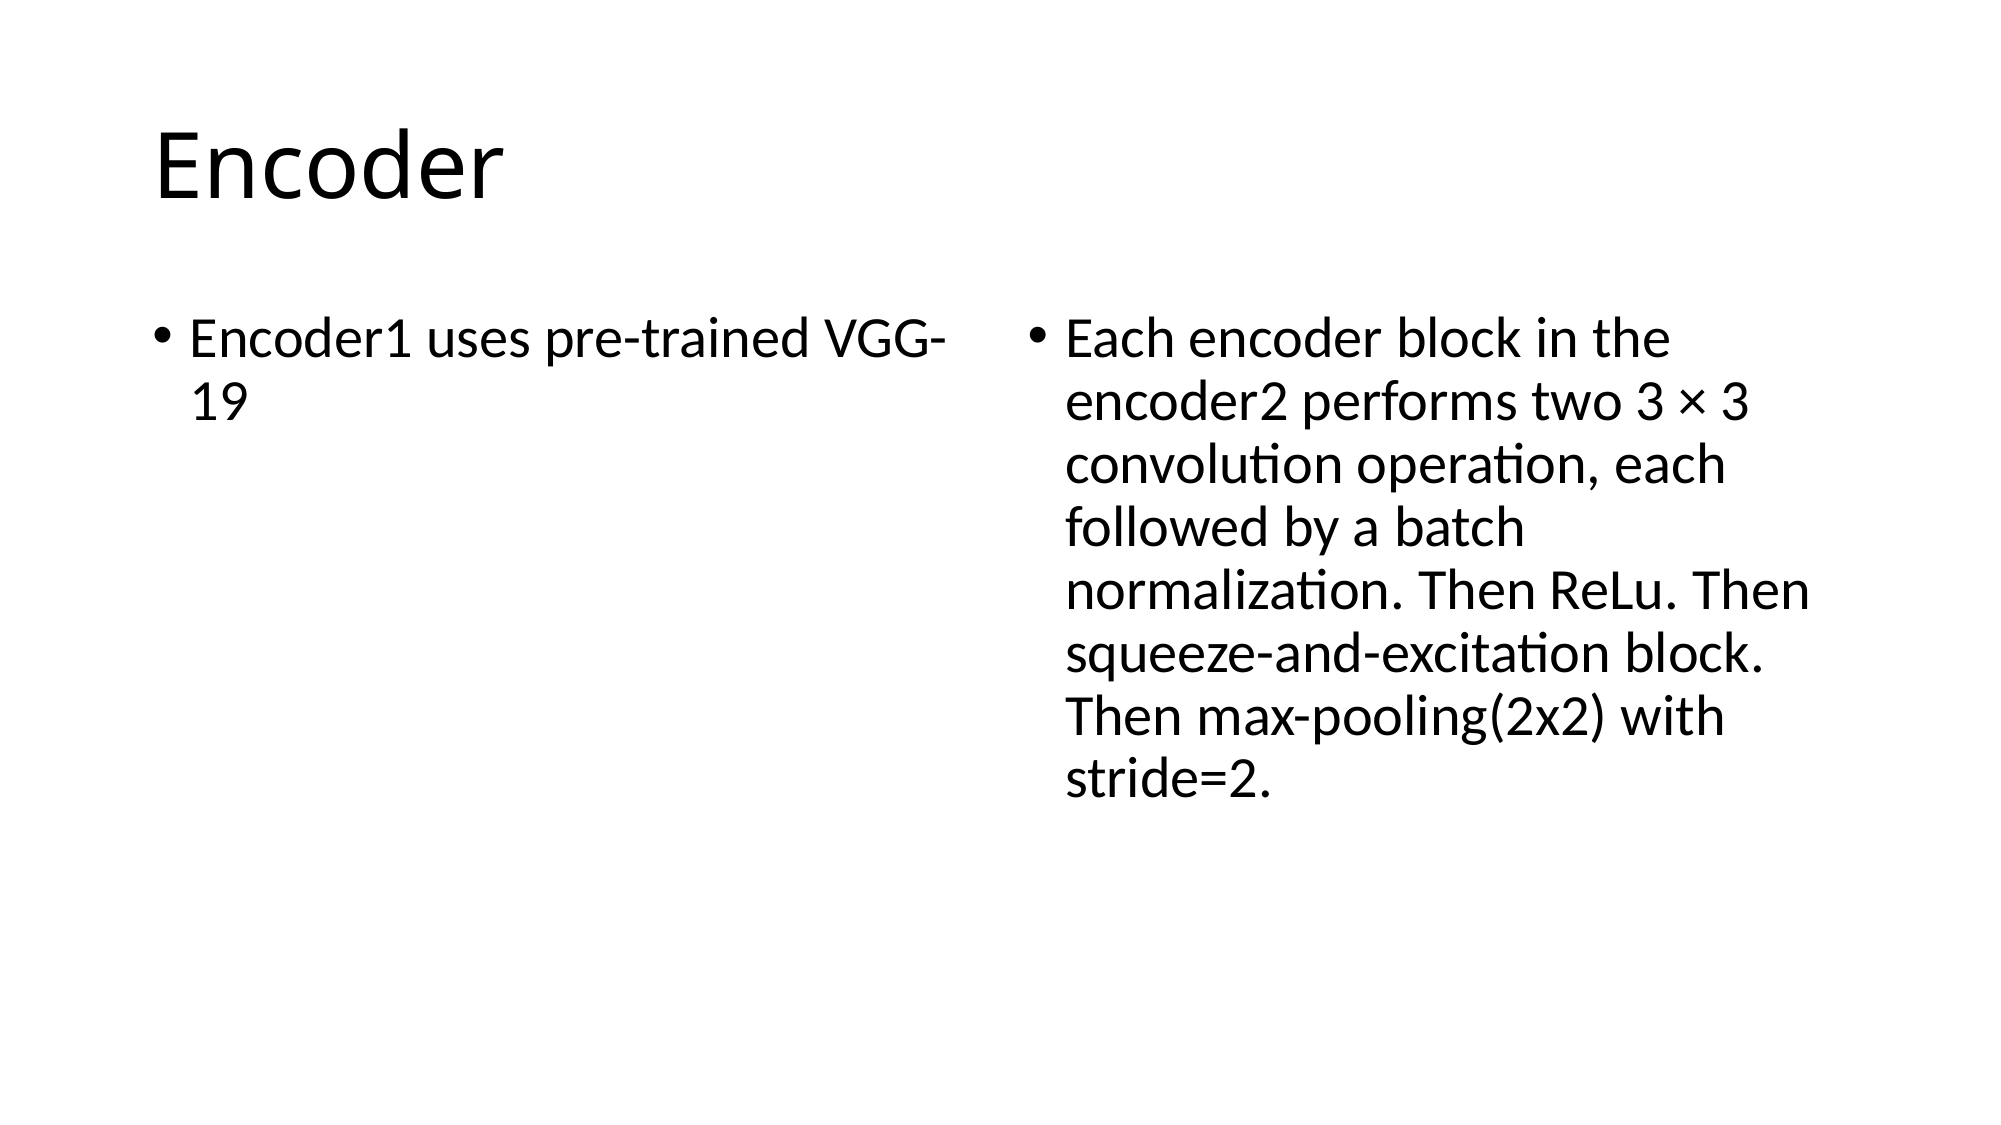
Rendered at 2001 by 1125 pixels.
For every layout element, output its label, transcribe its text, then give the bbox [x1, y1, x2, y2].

list Each encoder block in the encoder2 performs two 3 × 3 convolution operation, each followed by a batch normalization. Then ReLu. Then squeeze-and-excitation block. Then max-pooling(2x2) with stride=2. [1012, 299, 1863, 1014]
title Encoder [137, 59, 1863, 278]
list Encoder1 uses pre-trained VGG-19 [137, 299, 988, 1014]
